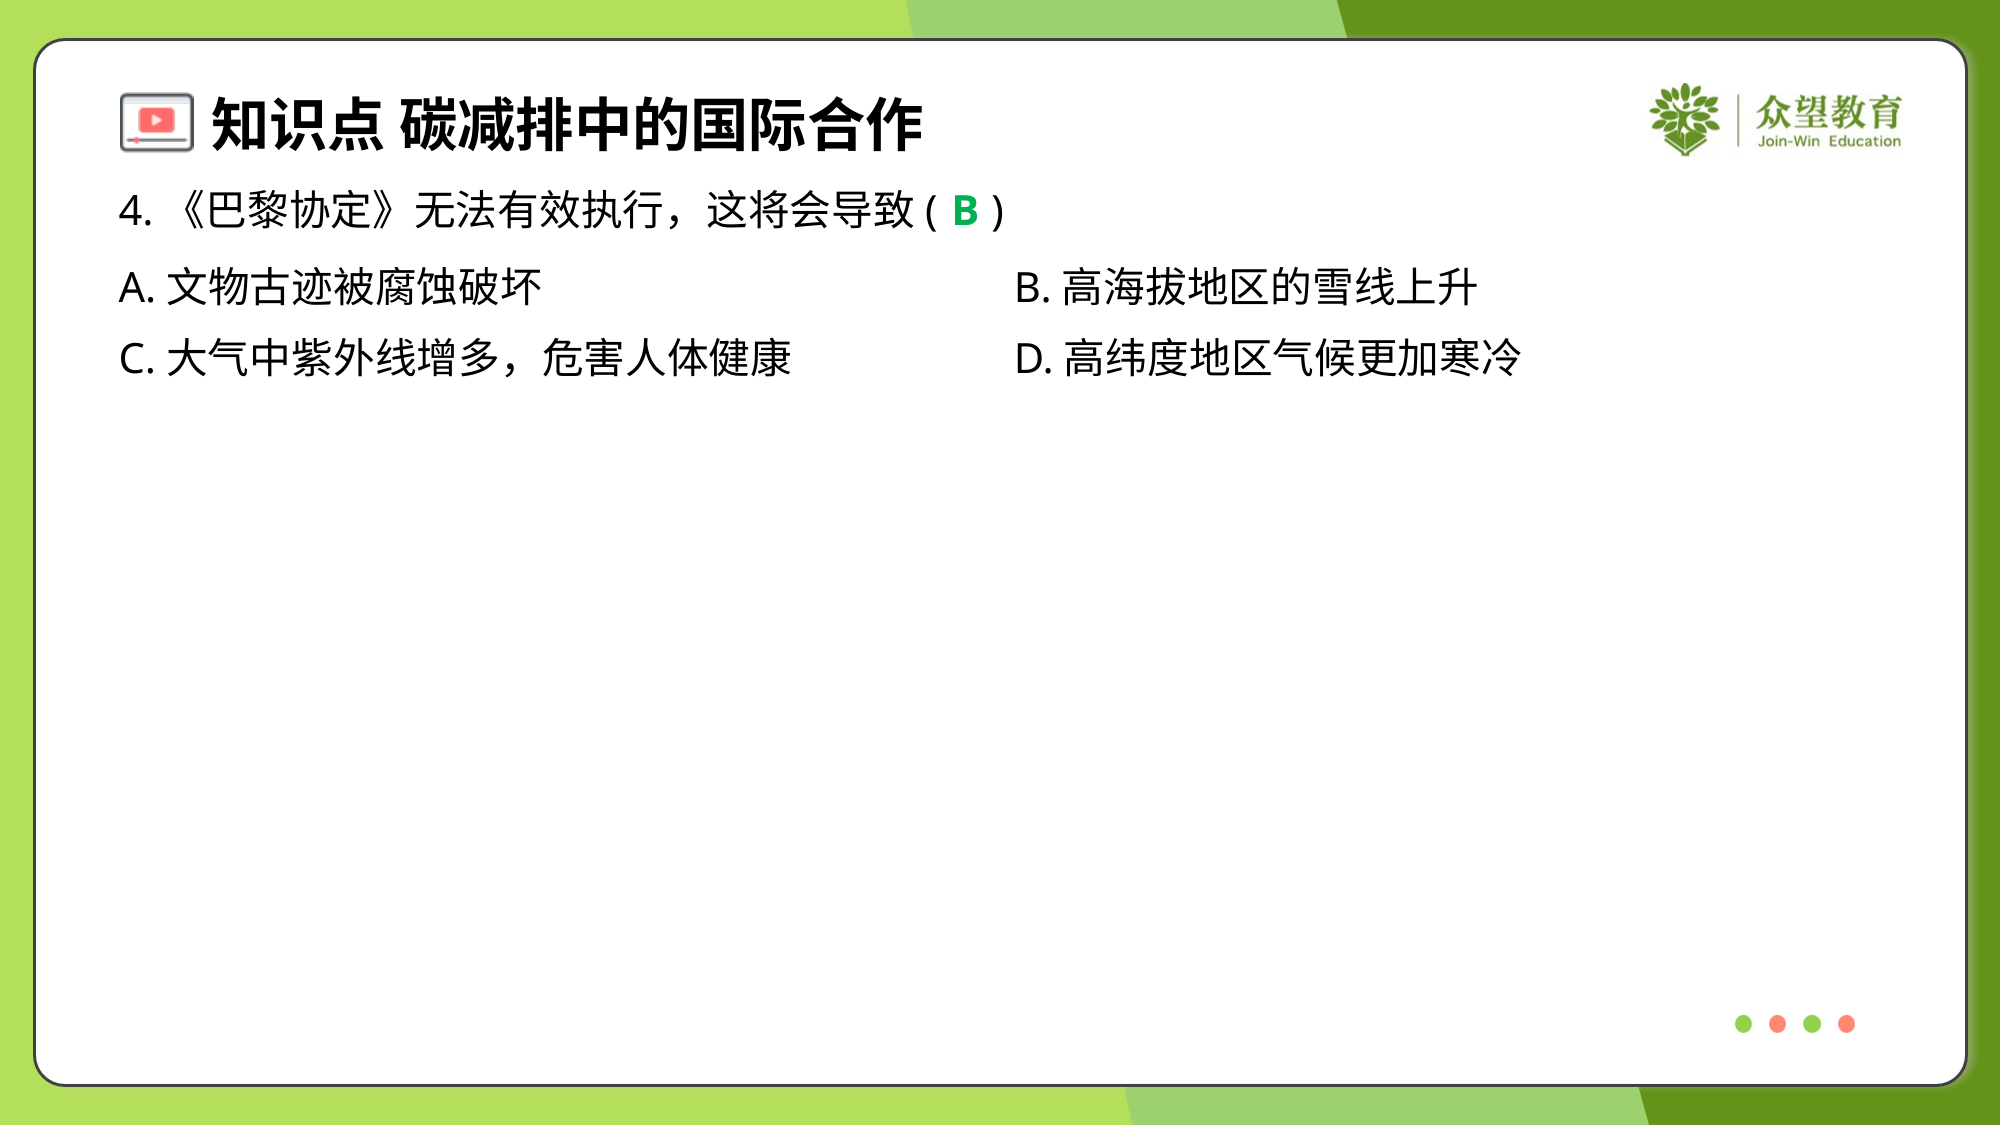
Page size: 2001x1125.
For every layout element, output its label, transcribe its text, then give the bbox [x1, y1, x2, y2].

picture [0, 0, 2000, 1125]
text_box A.文物古迹被腐蚀破坏 B.高海拔地区的雪线上升 C.大气中紫外线增多，危害人体健康 D.高纬度地区气候更加寒冷 [118, 235, 1883, 374]
text_box 4.《巴黎协定》无法有效执行，这将会导致( ) [995, 158, 1883, 226]
text_box B [935, 158, 995, 226]
text_box 4.《巴黎协定》无法有效执行，这将会导致( ) [118, 158, 935, 226]
